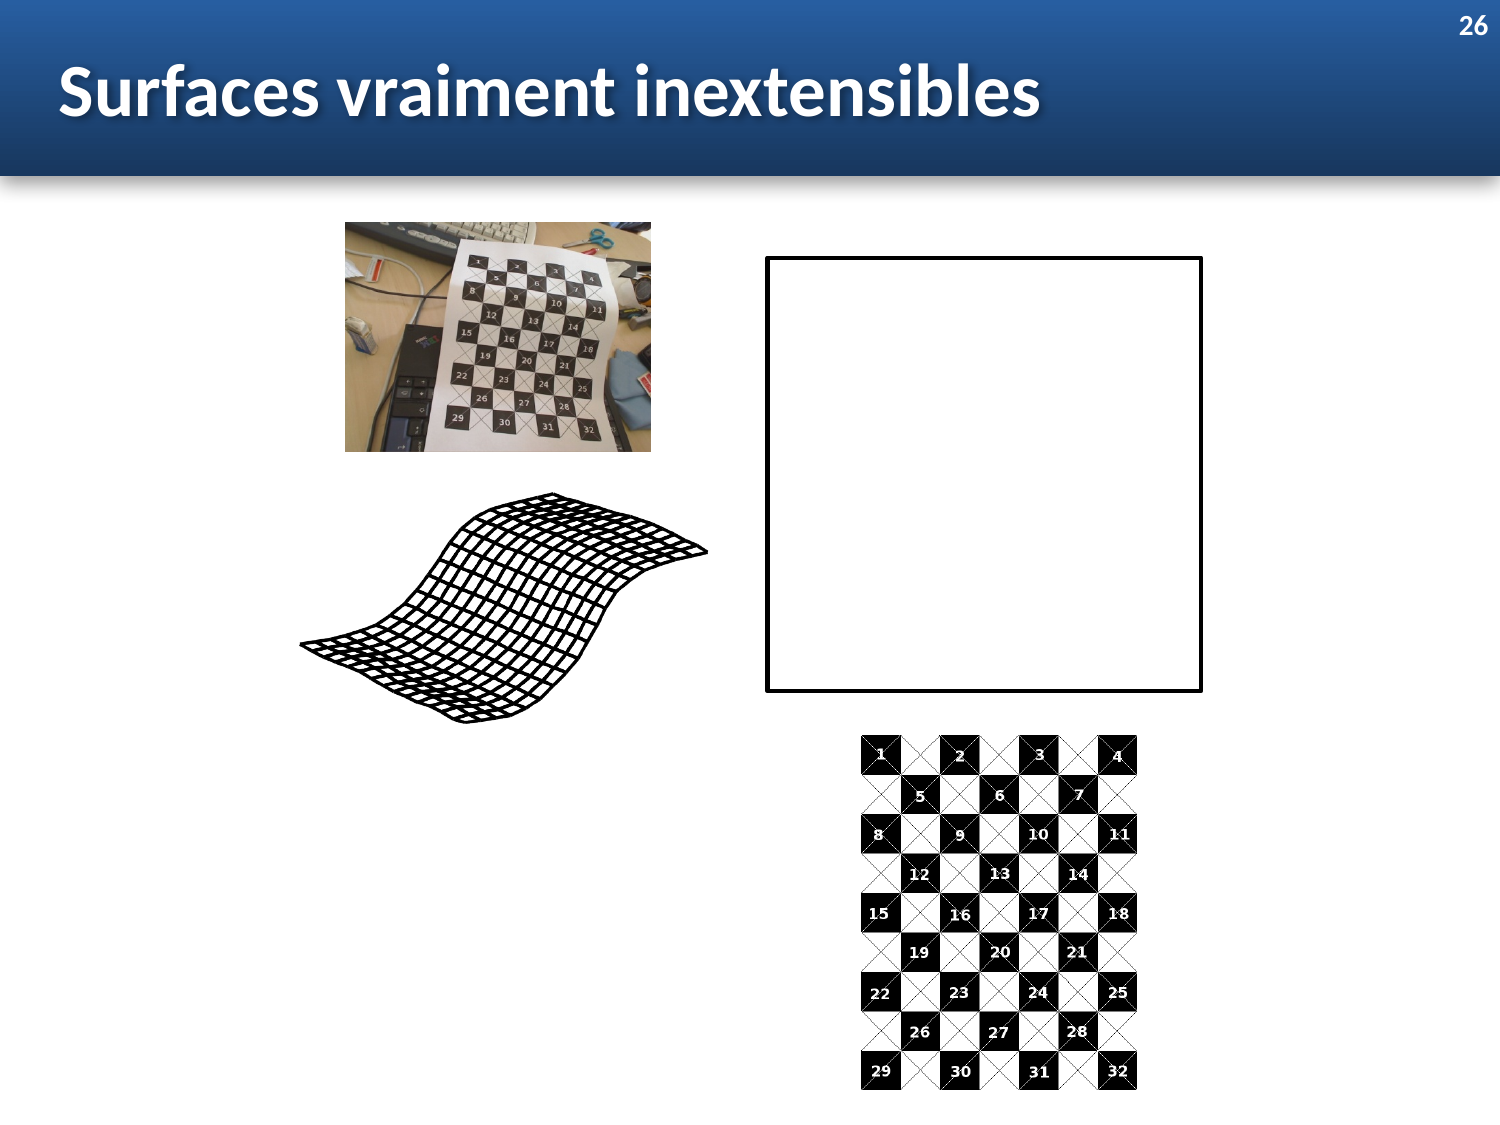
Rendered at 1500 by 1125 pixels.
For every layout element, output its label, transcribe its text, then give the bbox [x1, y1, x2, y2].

picture [298, 491, 710, 724]
list Surfaces vraiment inextensibles [0, 0, 1500, 173]
picture [861, 735, 1137, 1091]
text_box [765, 256, 1203, 693]
slide_number 26 [1364, 0, 1500, 60]
picture [345, 222, 651, 452]
